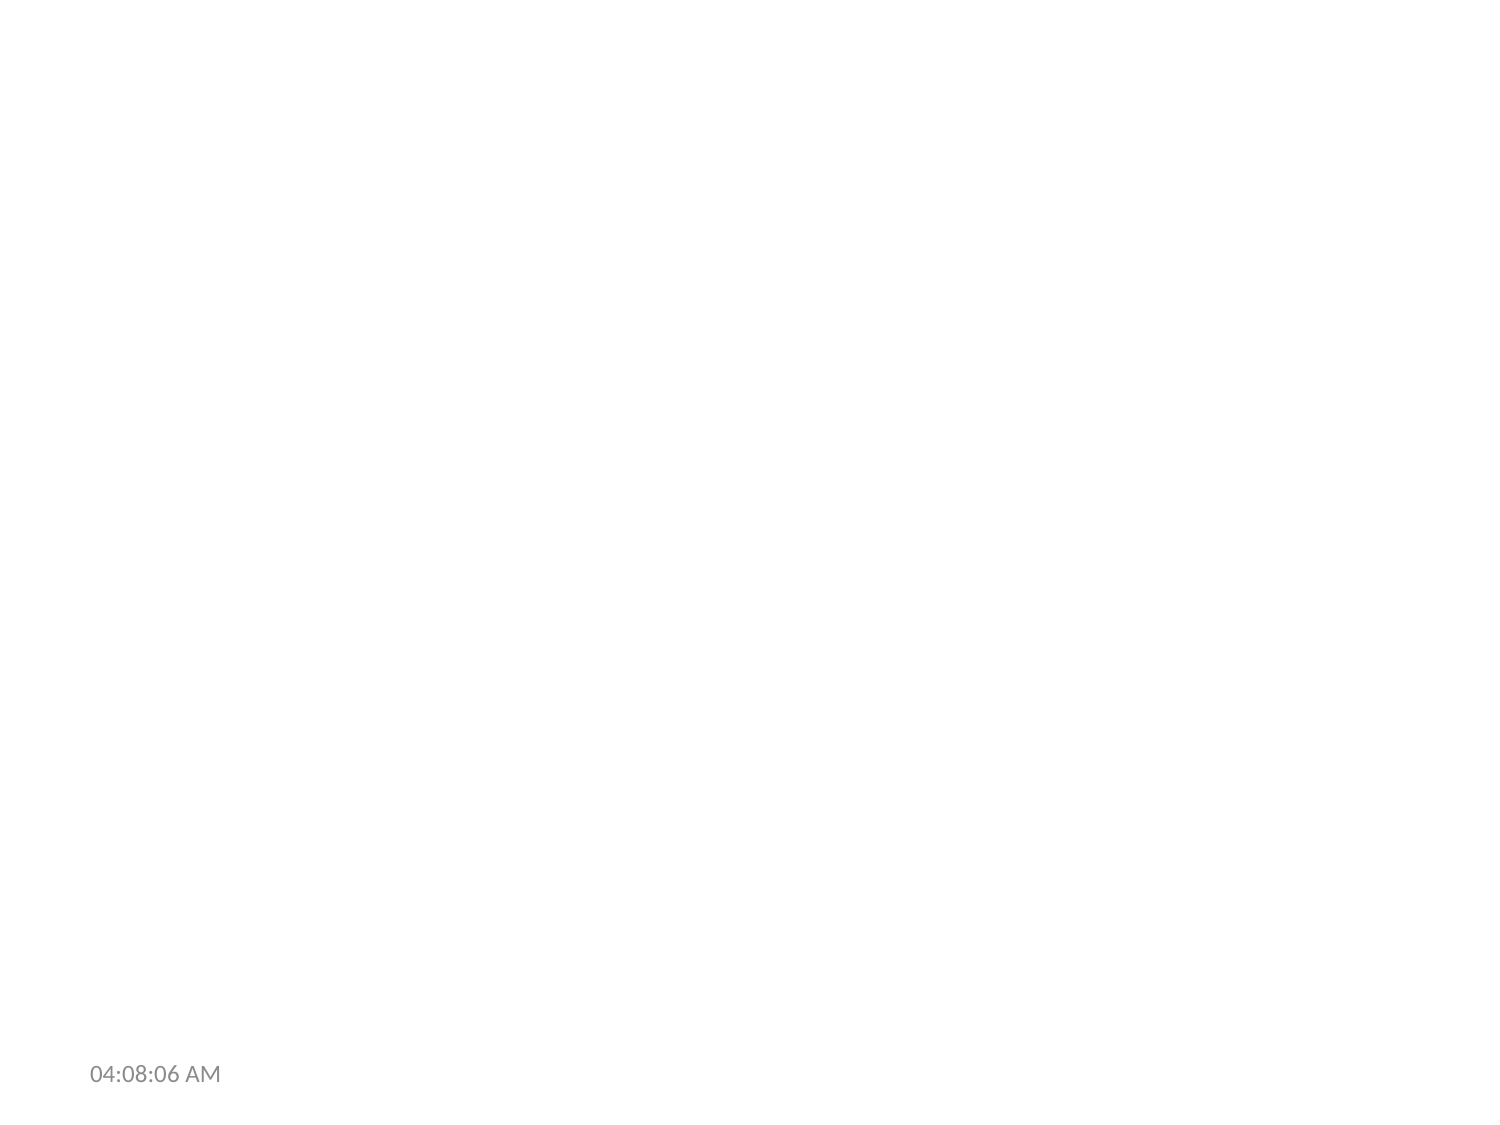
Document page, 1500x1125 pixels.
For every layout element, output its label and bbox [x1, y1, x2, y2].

slide_number [75, 1042, 425, 1103]
